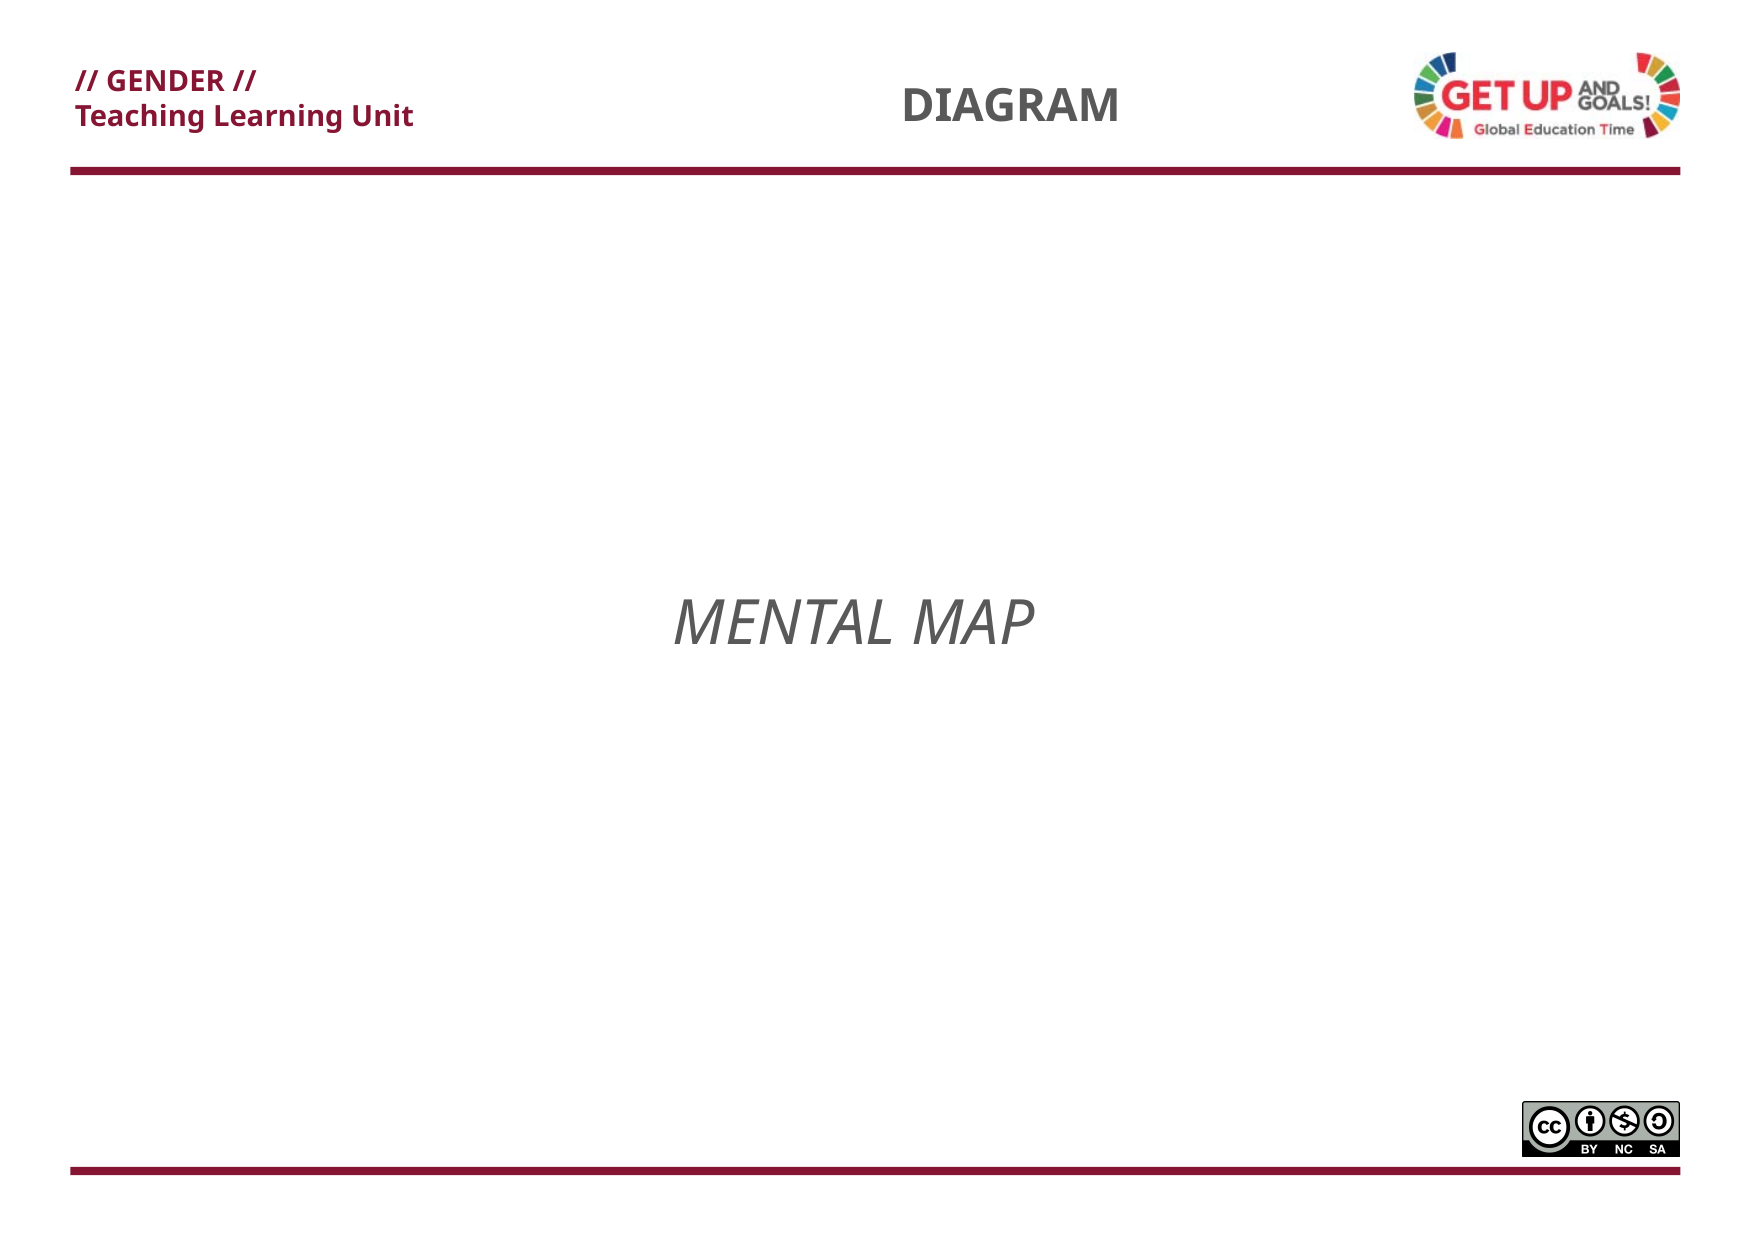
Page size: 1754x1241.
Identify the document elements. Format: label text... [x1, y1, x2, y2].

text_box MENTAL MAP [657, 567, 1093, 673]
text_box DIAGRAM [885, 60, 1193, 147]
text_box // GENDER // Teaching Learning Unit [59, 47, 773, 154]
text_box [70, 166, 1681, 176]
picture [1522, 1101, 1680, 1158]
picture [1414, 52, 1680, 139]
text_box [70, 1166, 1681, 1176]
